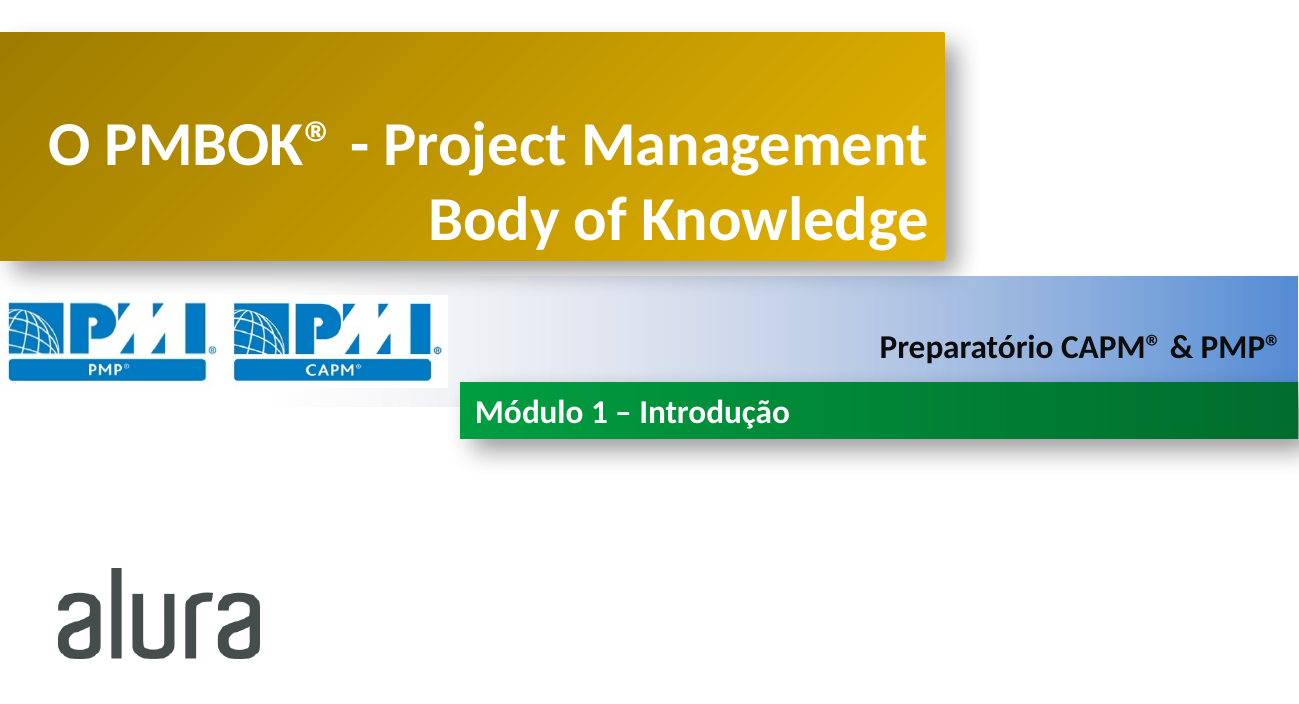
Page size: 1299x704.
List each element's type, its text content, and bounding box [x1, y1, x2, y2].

text_box O PMBOK® - Project Management Body of Knowledge [0, 32, 945, 261]
text_box Preparatório CAPM® & PMP® [452, 317, 1298, 374]
picture [58, 568, 260, 660]
text_box [270, 276, 1298, 317]
text_box [270, 374, 1298, 407]
text_box Módulo 1 – Introdução [460, 382, 1299, 439]
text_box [0, 294, 449, 390]
